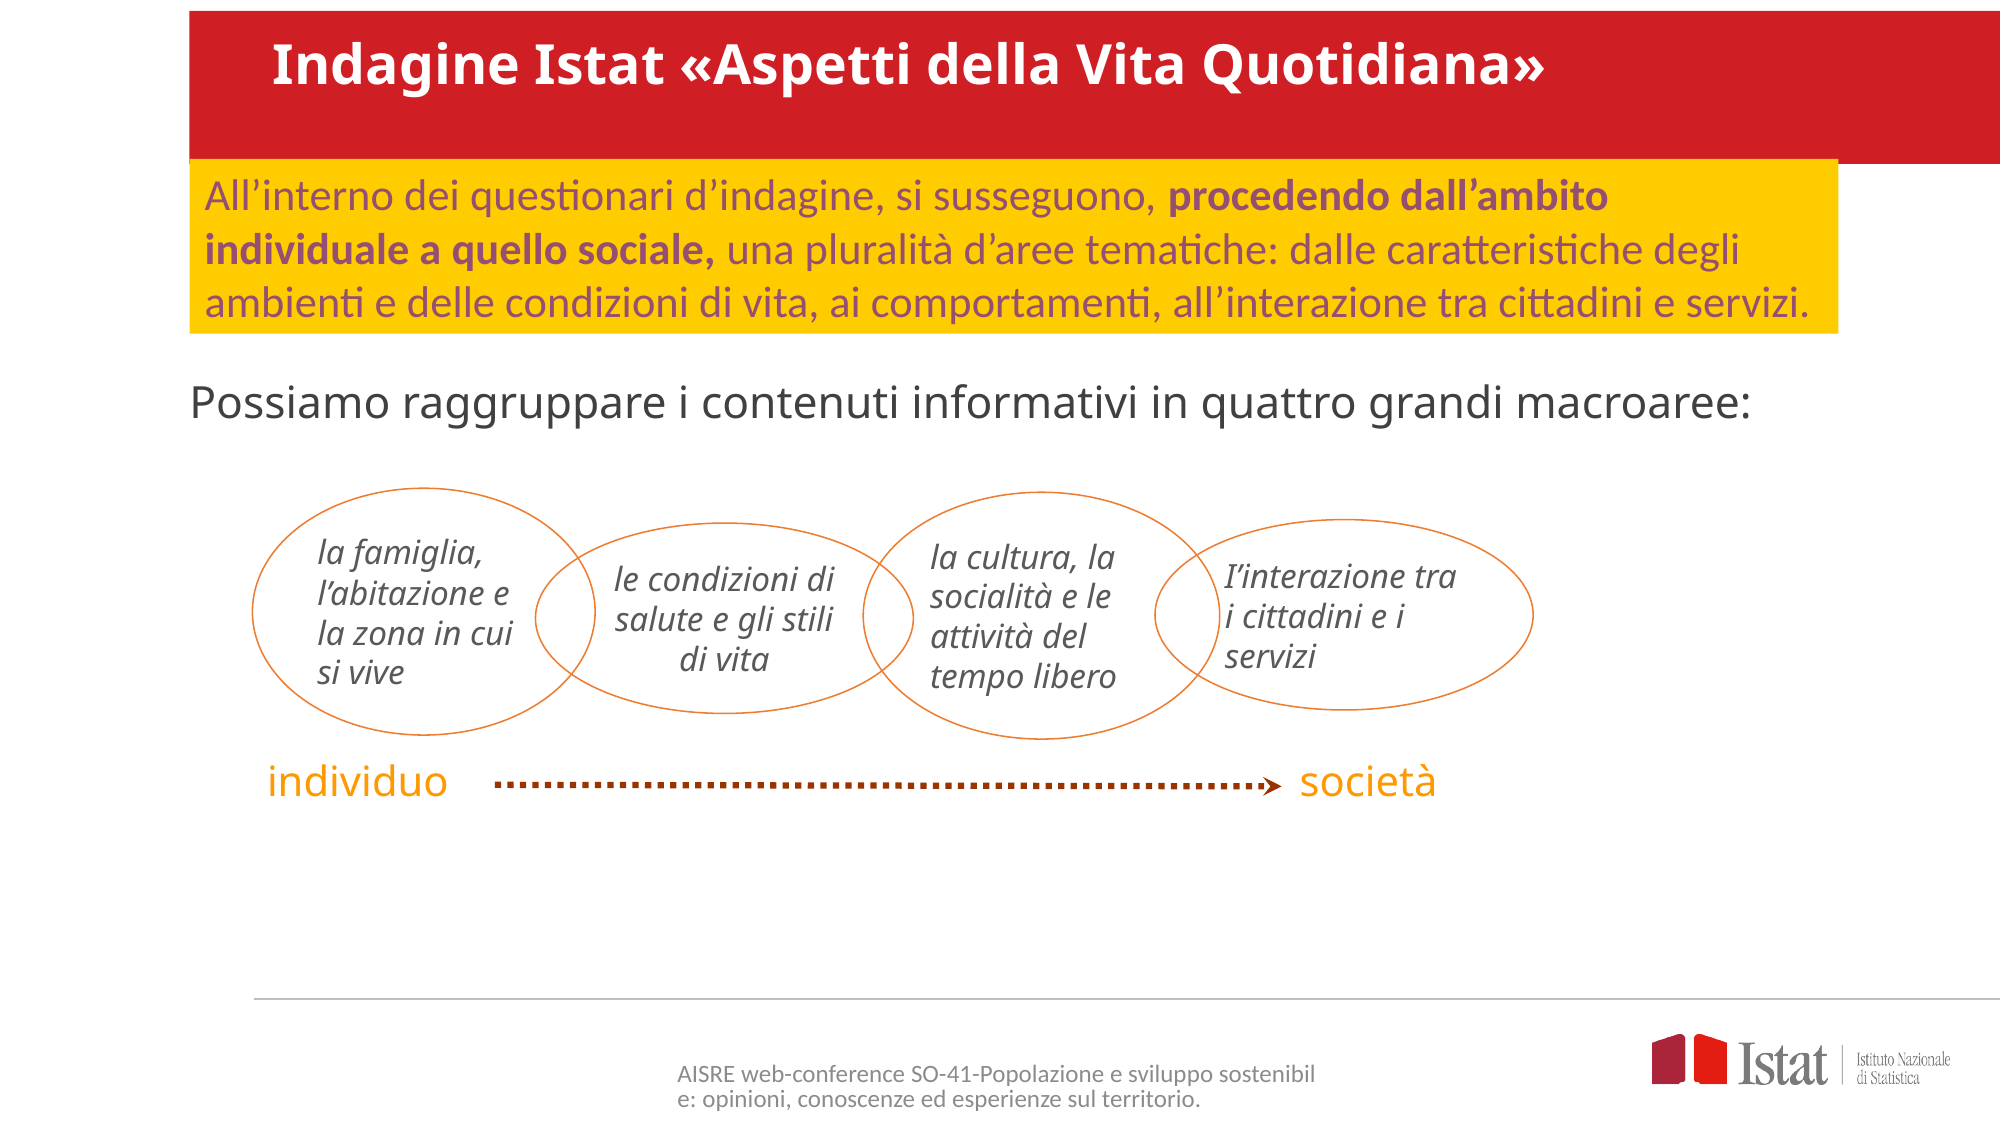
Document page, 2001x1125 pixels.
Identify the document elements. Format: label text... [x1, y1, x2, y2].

text_box le condizioni di salute e gli stili di vita [535, 523, 882, 714]
text_box la famiglia, l’abitazione e la zona in cui si vive [252, 488, 578, 736]
text_box [189, 10, 2000, 164]
text_box la cultura, la socialità e le attività del tempo libero [863, 492, 1197, 740]
picture [1652, 1034, 1950, 1085]
text_box società [1284, 747, 1509, 813]
text_box I’interazione tra i cittadini e i servizi [1155, 519, 1534, 710]
text_box Possiamo raggruppare i contenuti informativi in quattro grandi macroaree: [189, 374, 1914, 428]
text_box Indagine Istat «Aspetti della Vita Quotidiana» [272, 29, 1934, 96]
text_box [1269, 780, 1282, 793]
text_box individuo [252, 747, 507, 813]
text_box All’interno dei questionari d’indagine, si susseguono, procedendo dall’ambito individuale a quello sociale, una pluralità d’aree tematiche: dalle caratteristiche degli ambienti e delle condizioni di vita, ai comportamenti, all’interazione tra cittadini e servizi. [189, 158, 1839, 334]
footer AISRE web-conference SO-41-Popolazione e sviluppo sostenibile: opinioni, conoscenze ed esperienze sul territorio. [662, 1042, 1338, 1103]
